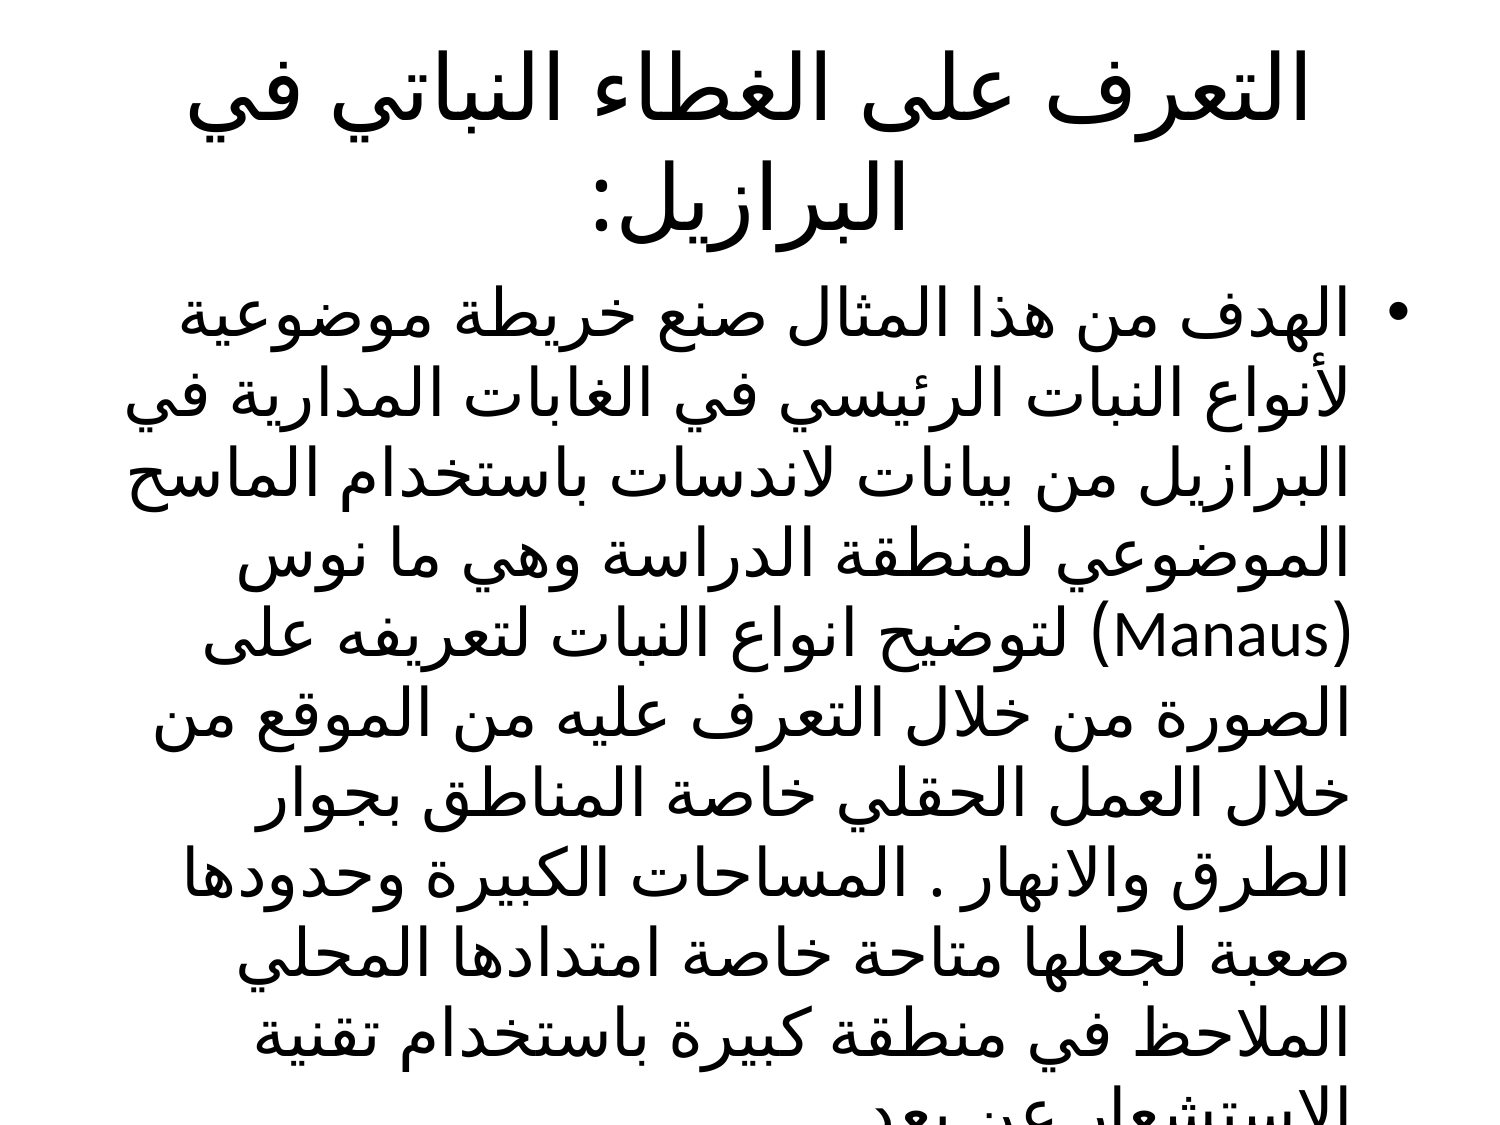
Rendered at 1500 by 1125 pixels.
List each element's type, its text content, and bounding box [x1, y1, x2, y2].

list الهدف من هذا المثال صنع خريطة موضوعية لأنواع النبات الرئيسي في الغابات المدارية في البرازيل من بيانات لاندسات باستخدام الماسح الموضوعي لمنطقة الدراسة وهي ما نوس (Manaus) لتوضيح انواع النبات لتعريفه على الصورة من خلال التعرف عليه من الموقع من خلال العمل الحقلي خاصة المناطق بجوار الطرق والانهار . المساحات الكبيرة وحدودها صعبة لجعلها متاحة خاصة امتدادها المحلي الملاحظ في منطقة كبيرة باستخدام تقنية الاستشعار عن بعد. [75, 262, 1425, 1005]
title التعرف على الغطاء النباتي في البرازيل: [75, 45, 1425, 233]
